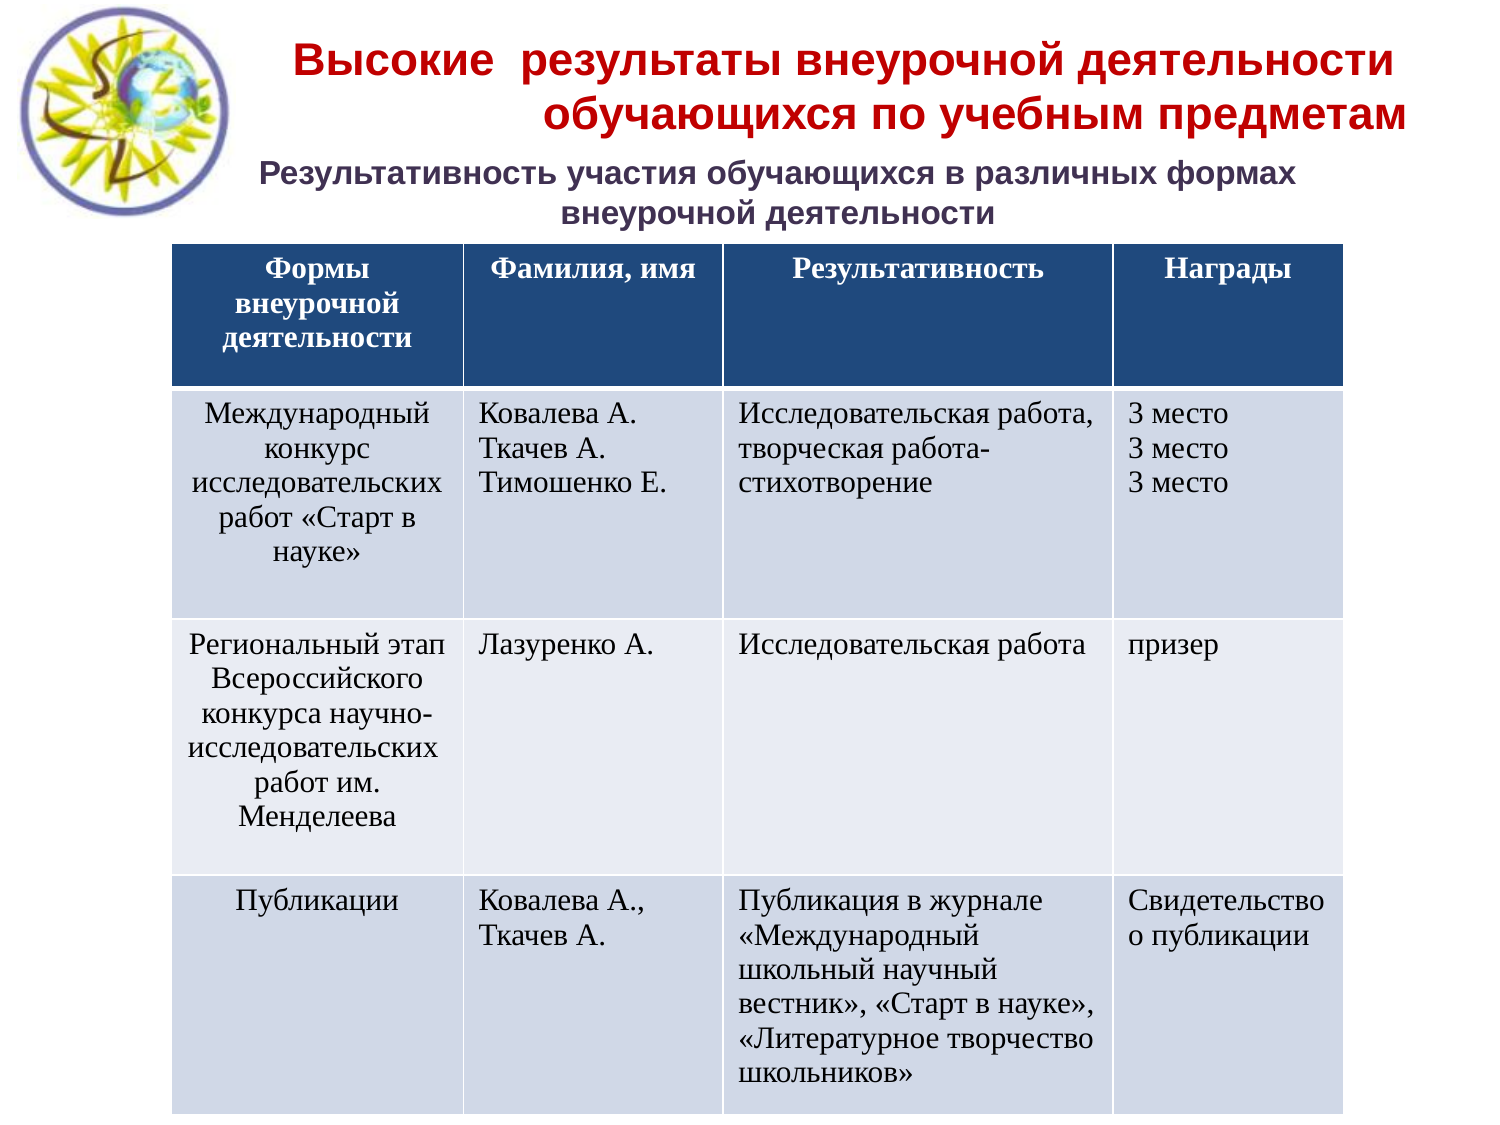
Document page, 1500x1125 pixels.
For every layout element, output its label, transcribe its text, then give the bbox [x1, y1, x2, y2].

table_cell Исследовательская работа [724, 620, 1112, 874]
table_cell Публикация в журнале «Международный школьный научный вестник», «Старт в науке», «Литературное творчество школьников» [724, 876, 1112, 1114]
table_header Награды [1114, 244, 1343, 386]
table_cell Лазуренко А. [464, 620, 722, 874]
table_cell призер [1114, 620, 1343, 874]
title Высокие результаты внеурочной деятельности обучающихся по учебным предметам [241, 19, 1424, 143]
table_cell Исследовательская работа, творческая работа- стихотворение [724, 391, 1112, 618]
table_cell Свидетельство о публикации [1114, 876, 1343, 1114]
table_cell Региональный этап Всероссийского конкурса научно-исследовательских работ им. Менделеева [172, 620, 463, 874]
table_cell Публикации [172, 876, 463, 1114]
picture [17, 4, 236, 220]
table_cell Ковалева А. Ткачев А. Тимошенко Е. [464, 391, 722, 618]
table_header Результативность [724, 244, 1112, 386]
table_cell 3 место 3 место 3 место [1114, 391, 1343, 618]
table_header Формы внеурочной деятельности [172, 244, 463, 386]
table_cell Ковалева А., Ткачев А. [464, 876, 722, 1114]
table_cell Международный конкурс исследовательских работ «Старт в науке» [172, 391, 463, 618]
text_box Результативность участия обучающихся в различных формах внеурочной деятельности [38, 143, 1445, 284]
table_header Фамилия, имя [464, 244, 722, 386]
